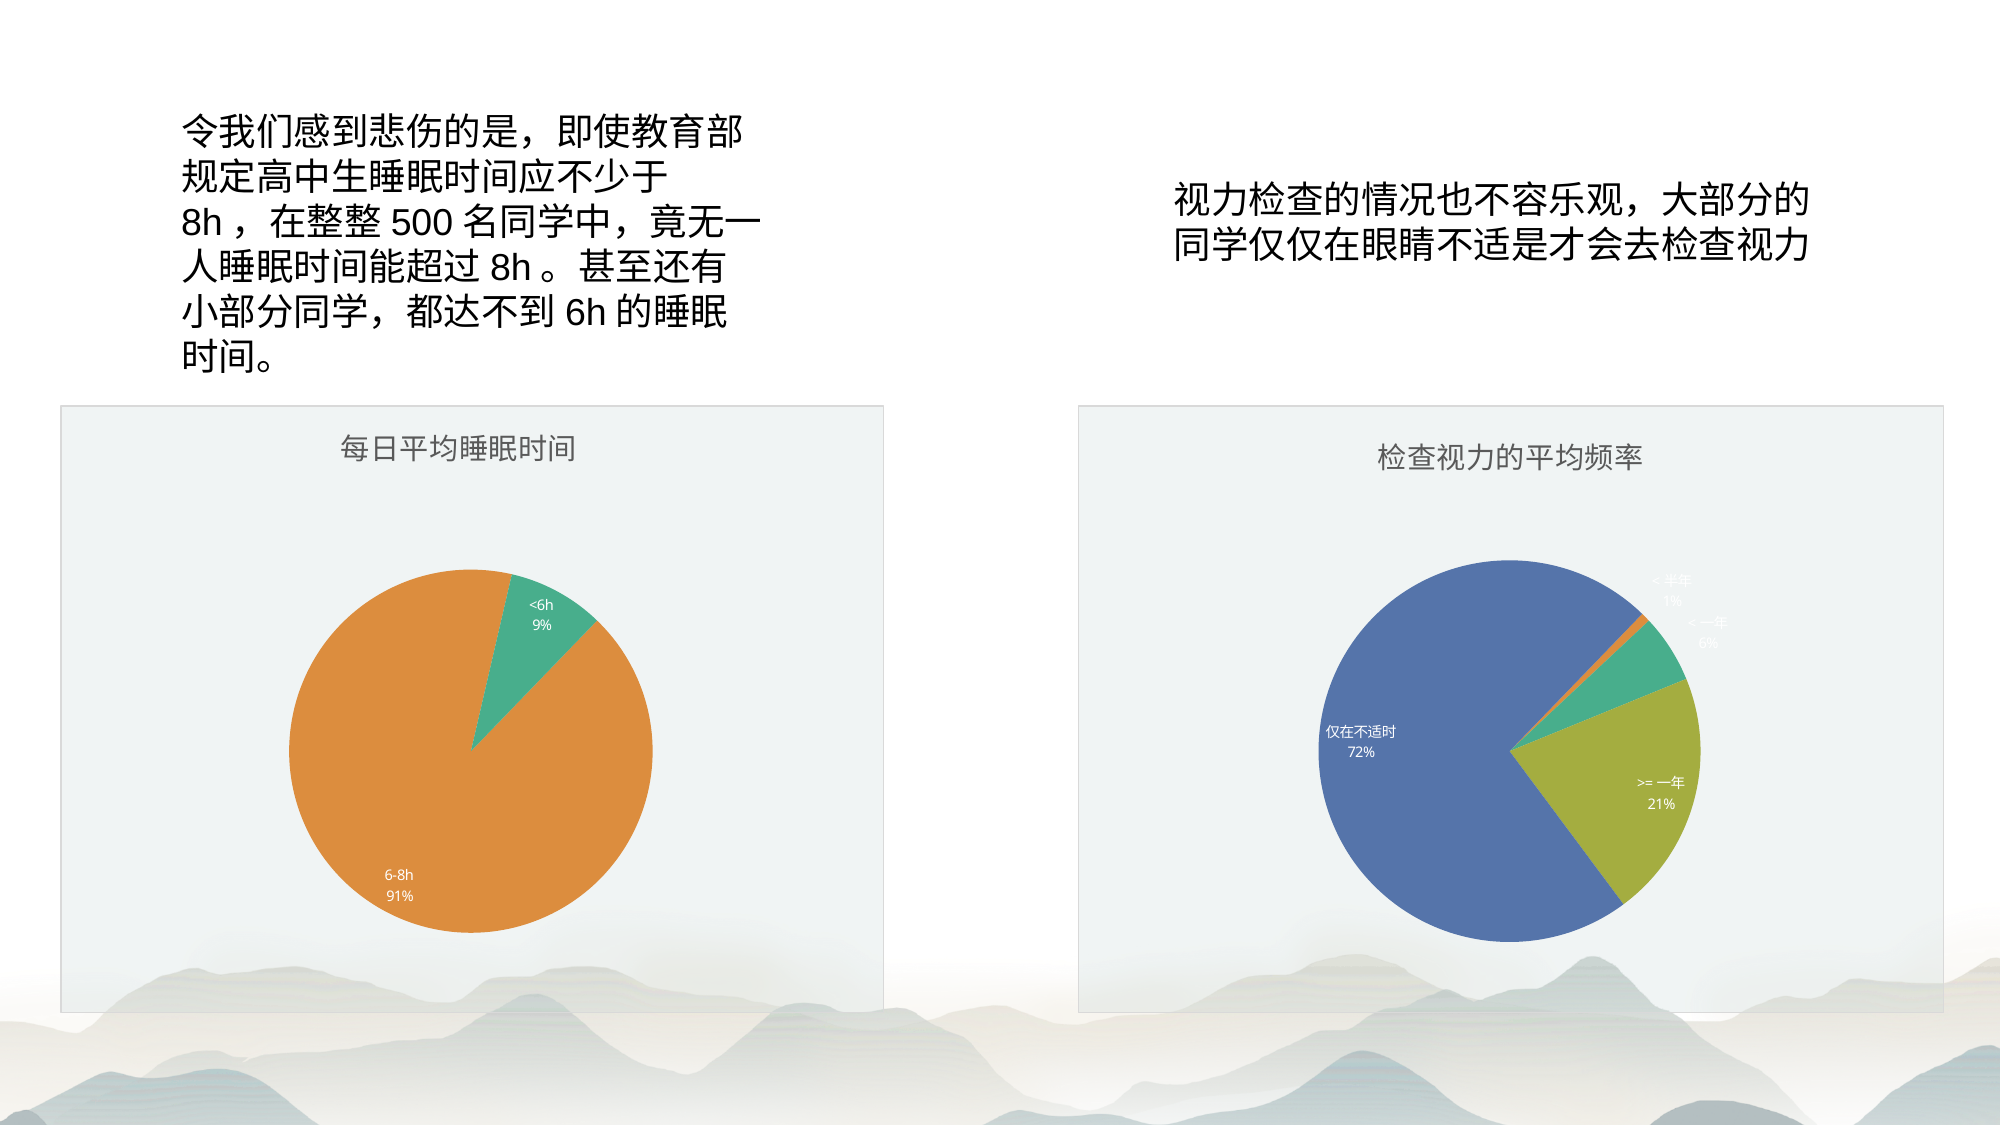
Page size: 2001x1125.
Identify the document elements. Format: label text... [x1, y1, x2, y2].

picture [0, 420, 2000, 1125]
chart [1077, 405, 1945, 1014]
text_box 视力检查的情况也不容乐观，大部分的同学仅仅在眼睛不适是才会去检查视力 [1158, 168, 1863, 274]
text_box 令我们感到悲伤的是，即使教育部规定高中生睡眠时间应不少于8h，在整整500名同学中，竟无一人睡眠时间能超过8h。甚至还有小部分同学，都达不到6h的睡眠时间。 [166, 100, 778, 386]
chart [59, 405, 885, 1014]
